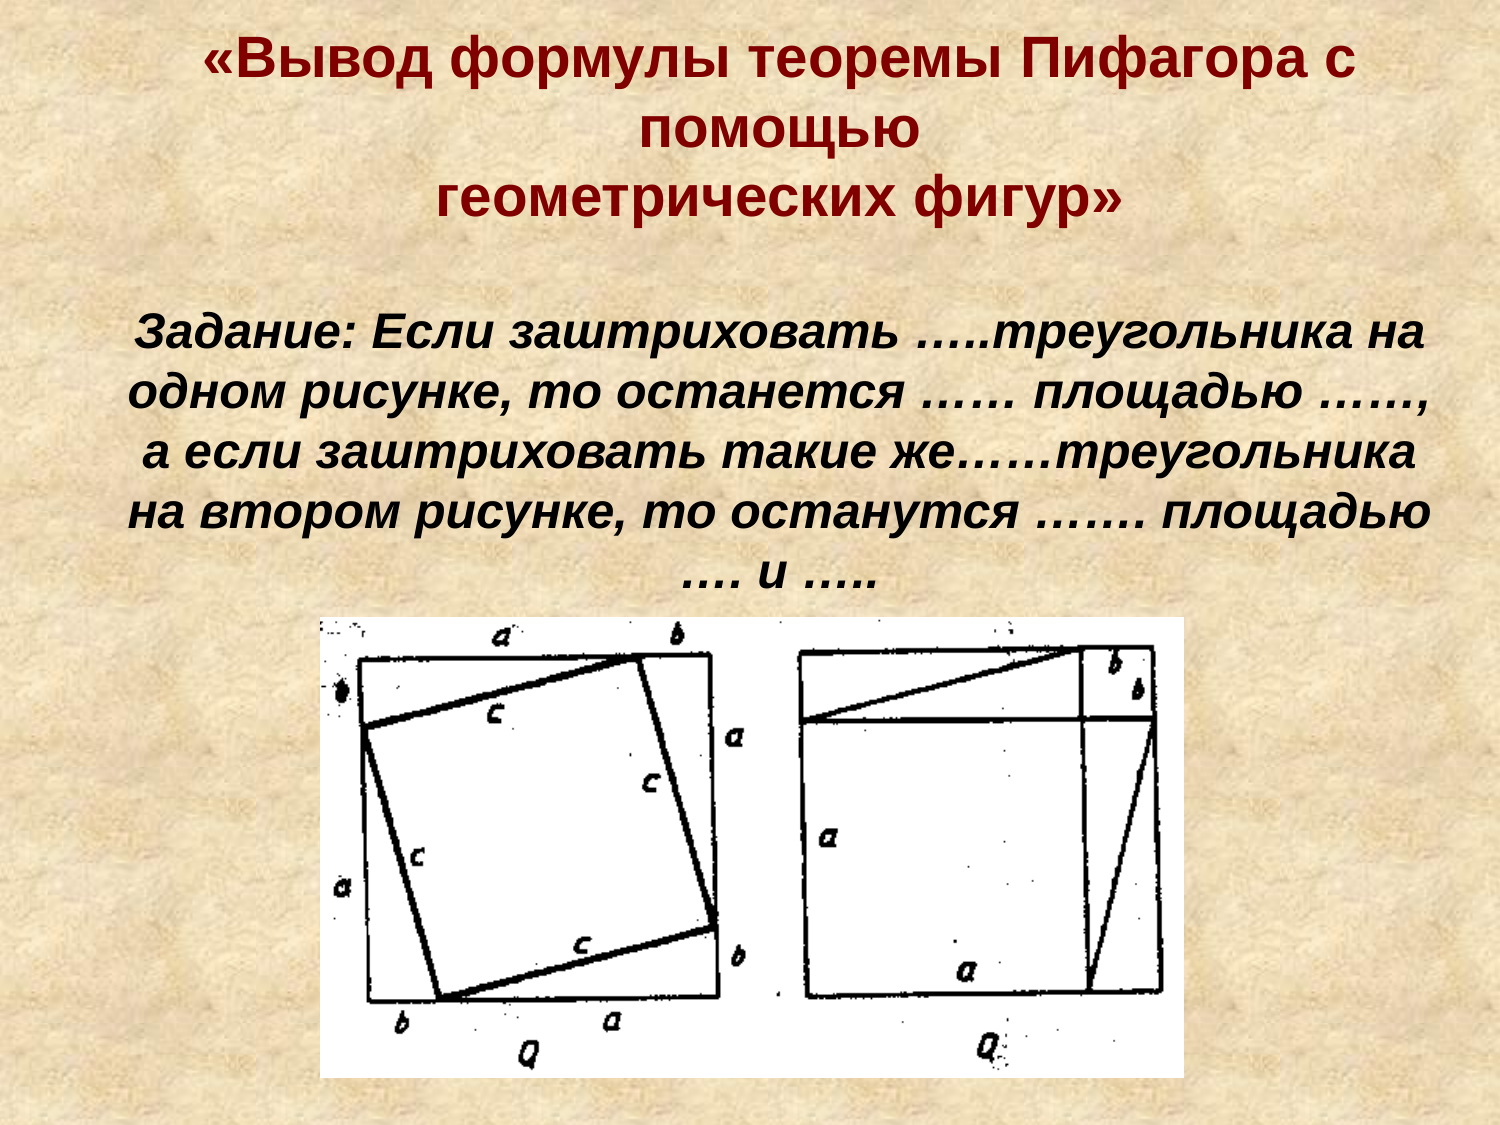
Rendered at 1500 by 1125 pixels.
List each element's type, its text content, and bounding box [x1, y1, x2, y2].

picture [0, 0, 1500, 1125]
title «Вывод формулы теоремы Пифагора с помощью геометрических фигур» Задание: Если заштриховать …..треугольника на одном рисунке, то останется …… площадью ……, а если заштриховать такие же……треугольника на втором рисунке, то останутся ……. площадью …. и ….. [104, 139, 1456, 328]
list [320, 617, 1184, 1079]
